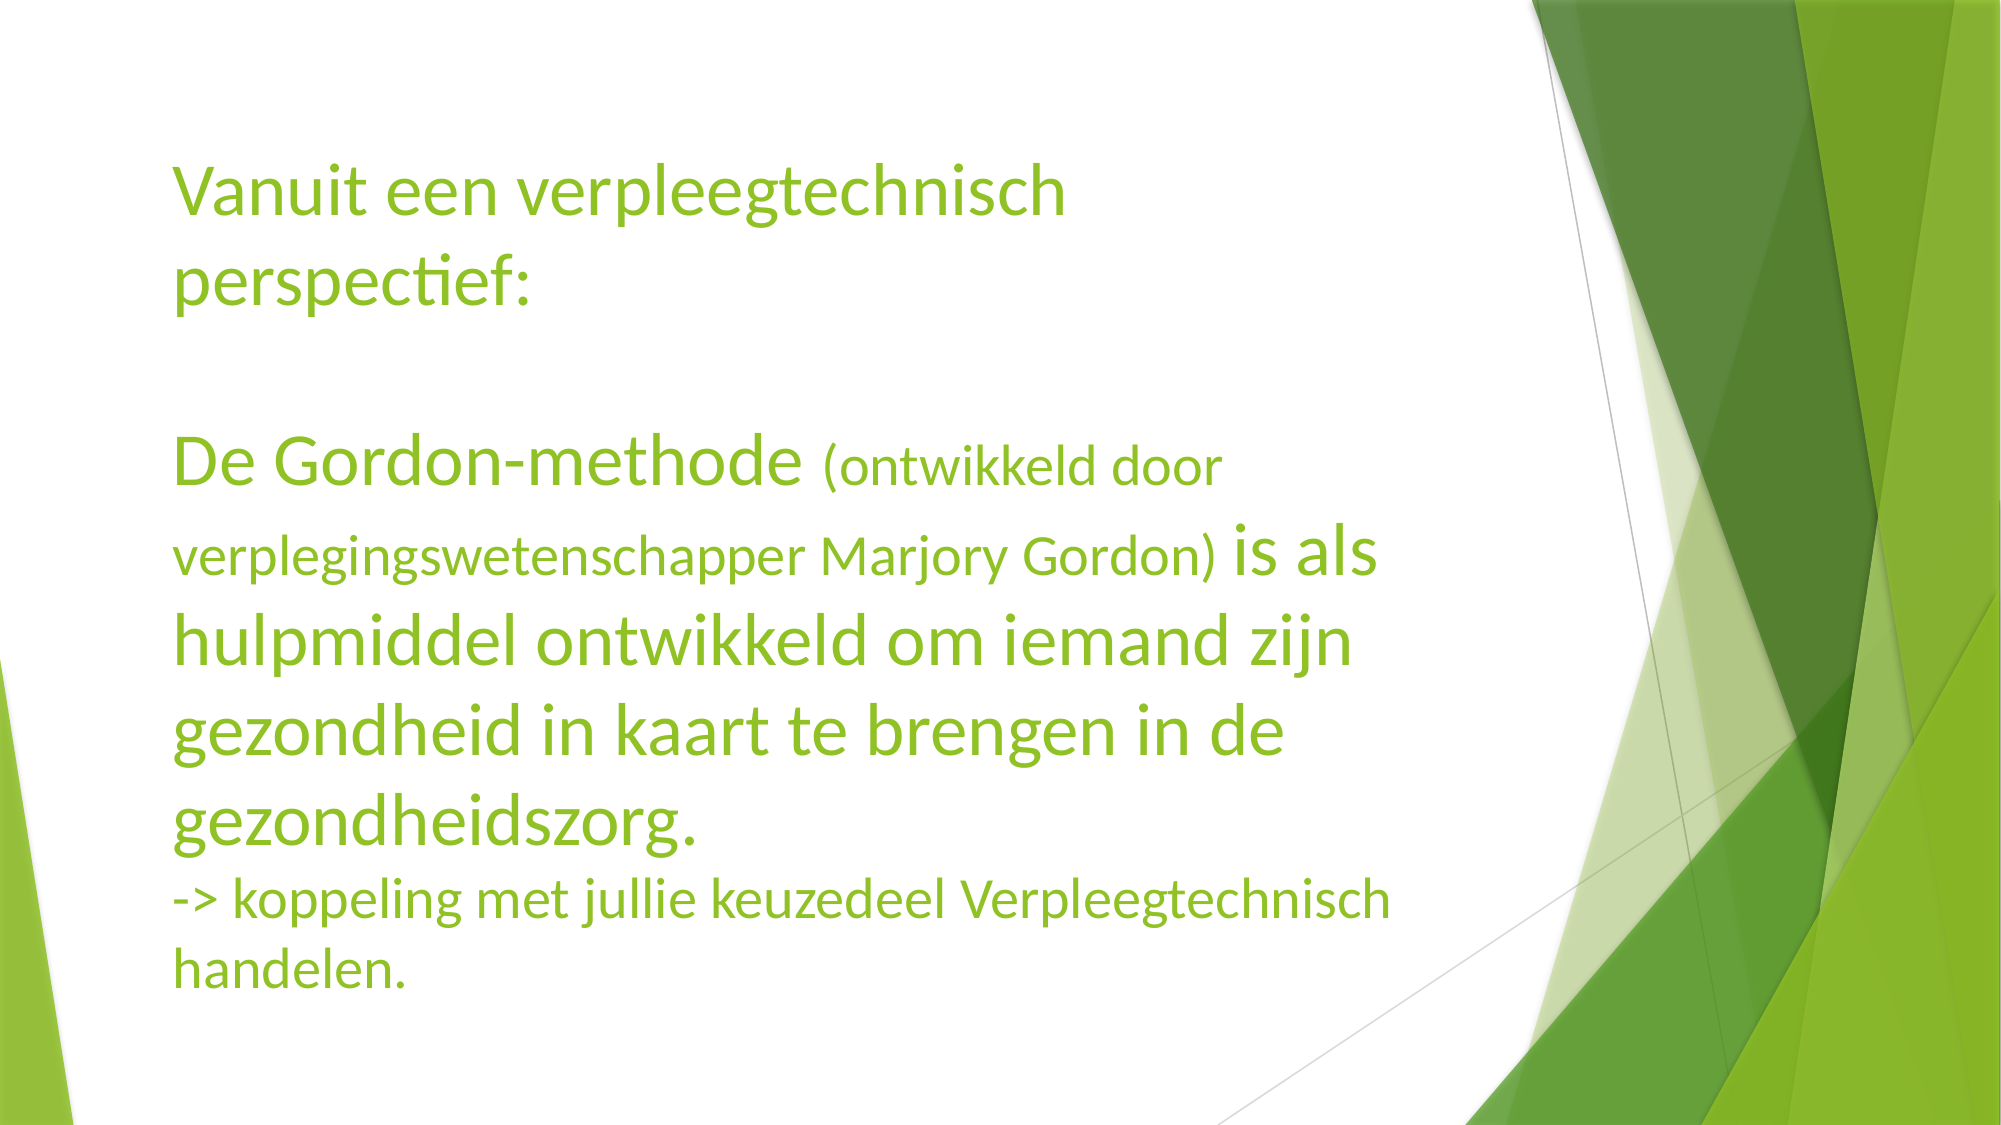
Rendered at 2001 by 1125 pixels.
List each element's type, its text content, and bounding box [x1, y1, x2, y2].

title [136, 45, 1547, 262]
text_box Vanuit een verpleegtechnisch perspectief: De Gordon-methode (ontwikkeld door verplegingswetenschapper Marjory Gordon) is als hulpmiddel ontwikkeld om iemand zijn gezondheid in kaart te brengen in de gezondheidszorg. -> koppeling met jullie keuzedeel Verpleegtechnisch handelen. [158, 132, 1439, 1008]
